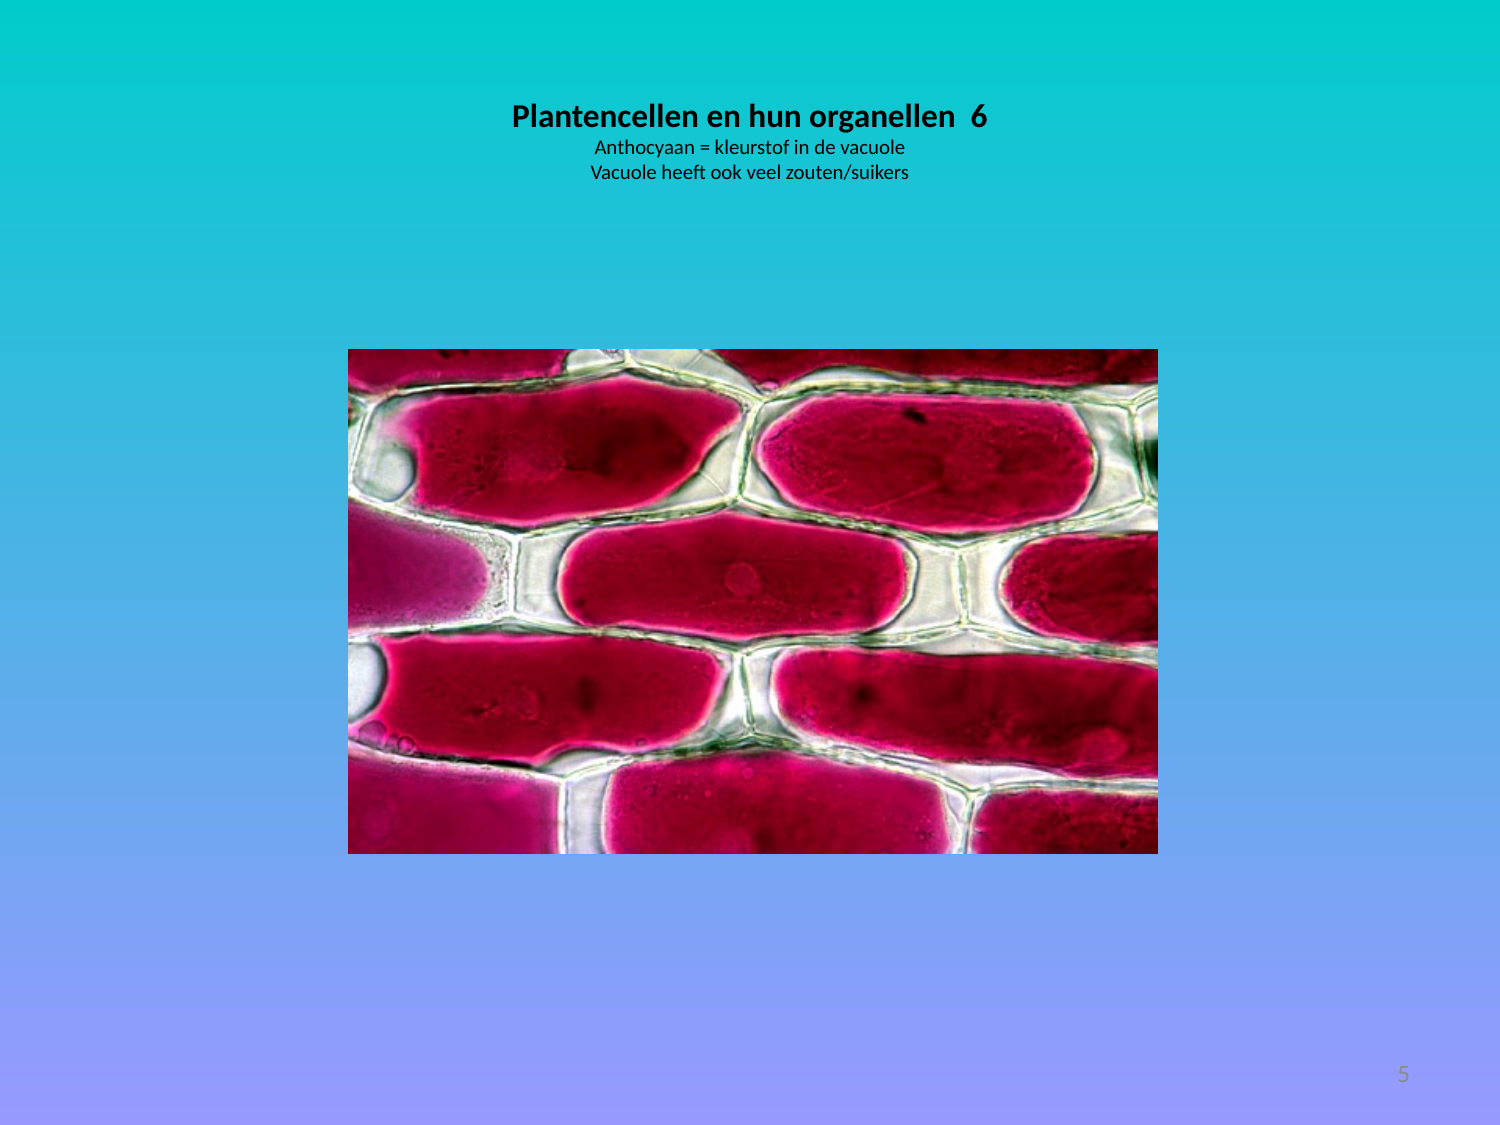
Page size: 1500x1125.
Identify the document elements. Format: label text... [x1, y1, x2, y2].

title Plantencellen en hun organellen 6 Anthocyaan = kleurstof in de vacuole Vacuole heeft ook veel zouten/suikers [75, 45, 1425, 233]
slide_number 5 [1074, 1042, 1425, 1103]
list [348, 349, 1158, 854]
